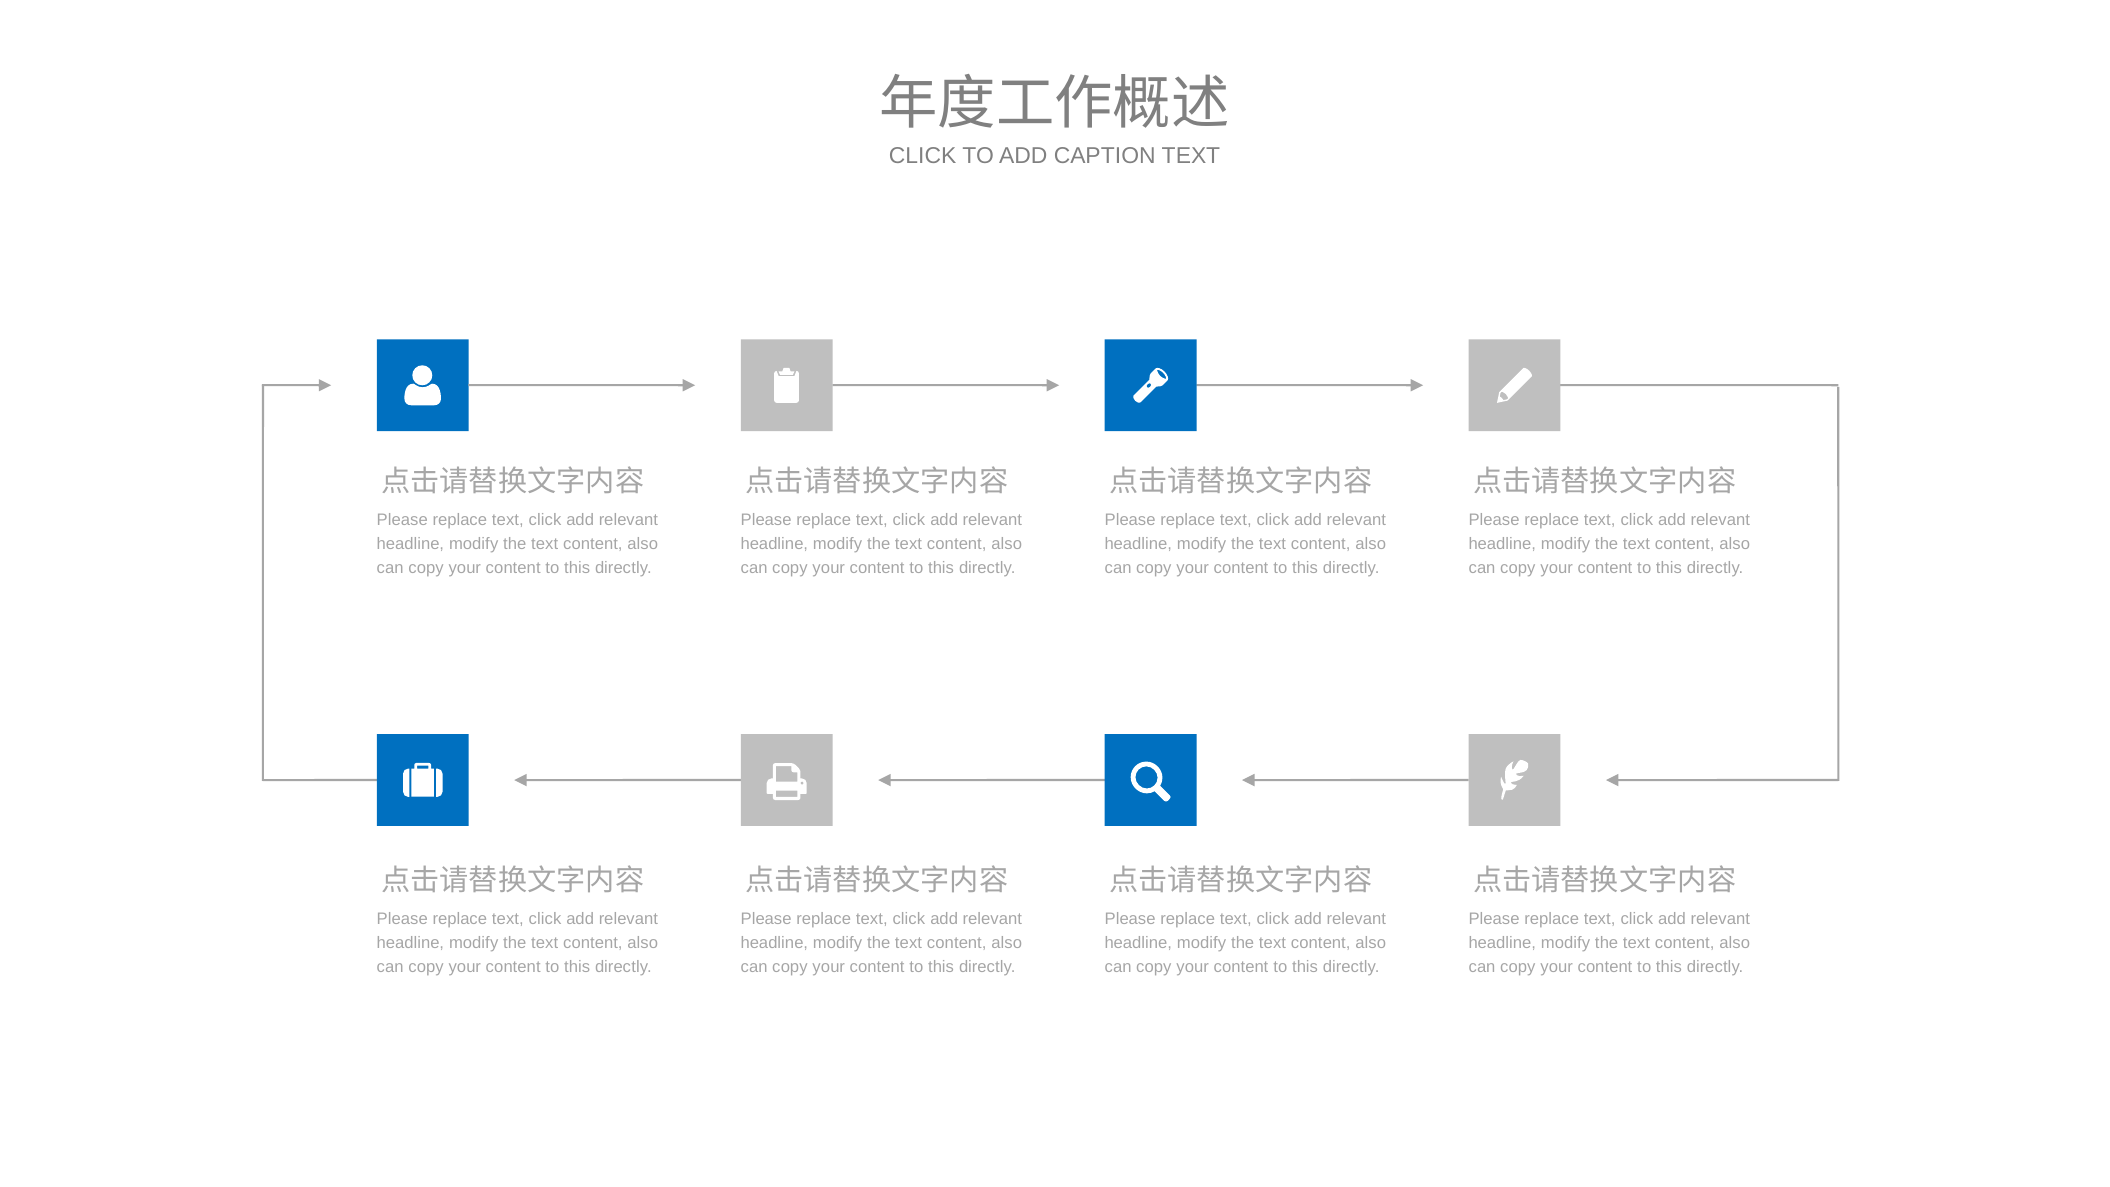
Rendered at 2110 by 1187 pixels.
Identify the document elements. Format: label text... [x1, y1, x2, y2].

text_box 点击请替换文字内容 [1473, 454, 1847, 497]
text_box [1468, 734, 1561, 826]
text_box [261, 379, 332, 392]
text_box 点击请替换文字内容 [745, 454, 1109, 497]
text_box Please replace text, click add relevant headline, modify the text content, also can copy your content to this directly. [376, 904, 680, 977]
text_box Please replace text, click add relevant headline, modify the text content, also can copy your content to this directly. [740, 504, 1044, 577]
text_box Please replace text, click add relevant headline, modify the text content, also can copy your content to this directly. [1104, 904, 1408, 977]
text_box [1104, 734, 1197, 826]
text_box Please replace text, click add relevant headline, modify the text content, also can copy your content to this directly. [740, 904, 1044, 977]
text_box CLICK TO ADD CAPTION TEXT [865, 140, 1245, 168]
text_box 点击请替换文字内容 [1109, 854, 1473, 897]
text_box [833, 379, 1060, 392]
text_box [1242, 773, 1468, 787]
text_box Please replace text, click add relevant headline, modify the text content, also can copy your content to this directly. [1468, 504, 1772, 577]
text_box 点击请替换文字内容 [1473, 854, 1847, 897]
text_box [514, 773, 740, 787]
text_box [878, 773, 1104, 787]
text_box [1104, 339, 1197, 432]
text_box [376, 339, 469, 432]
text_box 点击请替换文字内容 [381, 454, 745, 497]
text_box [1197, 379, 1424, 392]
text_box [469, 379, 696, 392]
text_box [376, 734, 469, 826]
text_box 点击请替换文字内容 [381, 854, 745, 897]
text_box 点击请替换文字内容 [1109, 454, 1473, 497]
text_box 年度工作概述 [865, 65, 1245, 136]
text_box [740, 734, 833, 826]
text_box 点击请替换文字内容 [745, 854, 1109, 897]
text_box [1606, 773, 1839, 787]
text_box Please replace text, click add relevant headline, modify the text content, also can copy your content to this directly. [1468, 904, 1772, 977]
text_box Please replace text, click add relevant headline, modify the text content, also can copy your content to this directly. [1104, 504, 1408, 577]
text_box Please replace text, click add relevant headline, modify the text content, also can copy your content to this directly. [376, 504, 680, 577]
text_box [740, 339, 833, 432]
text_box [1468, 339, 1561, 432]
